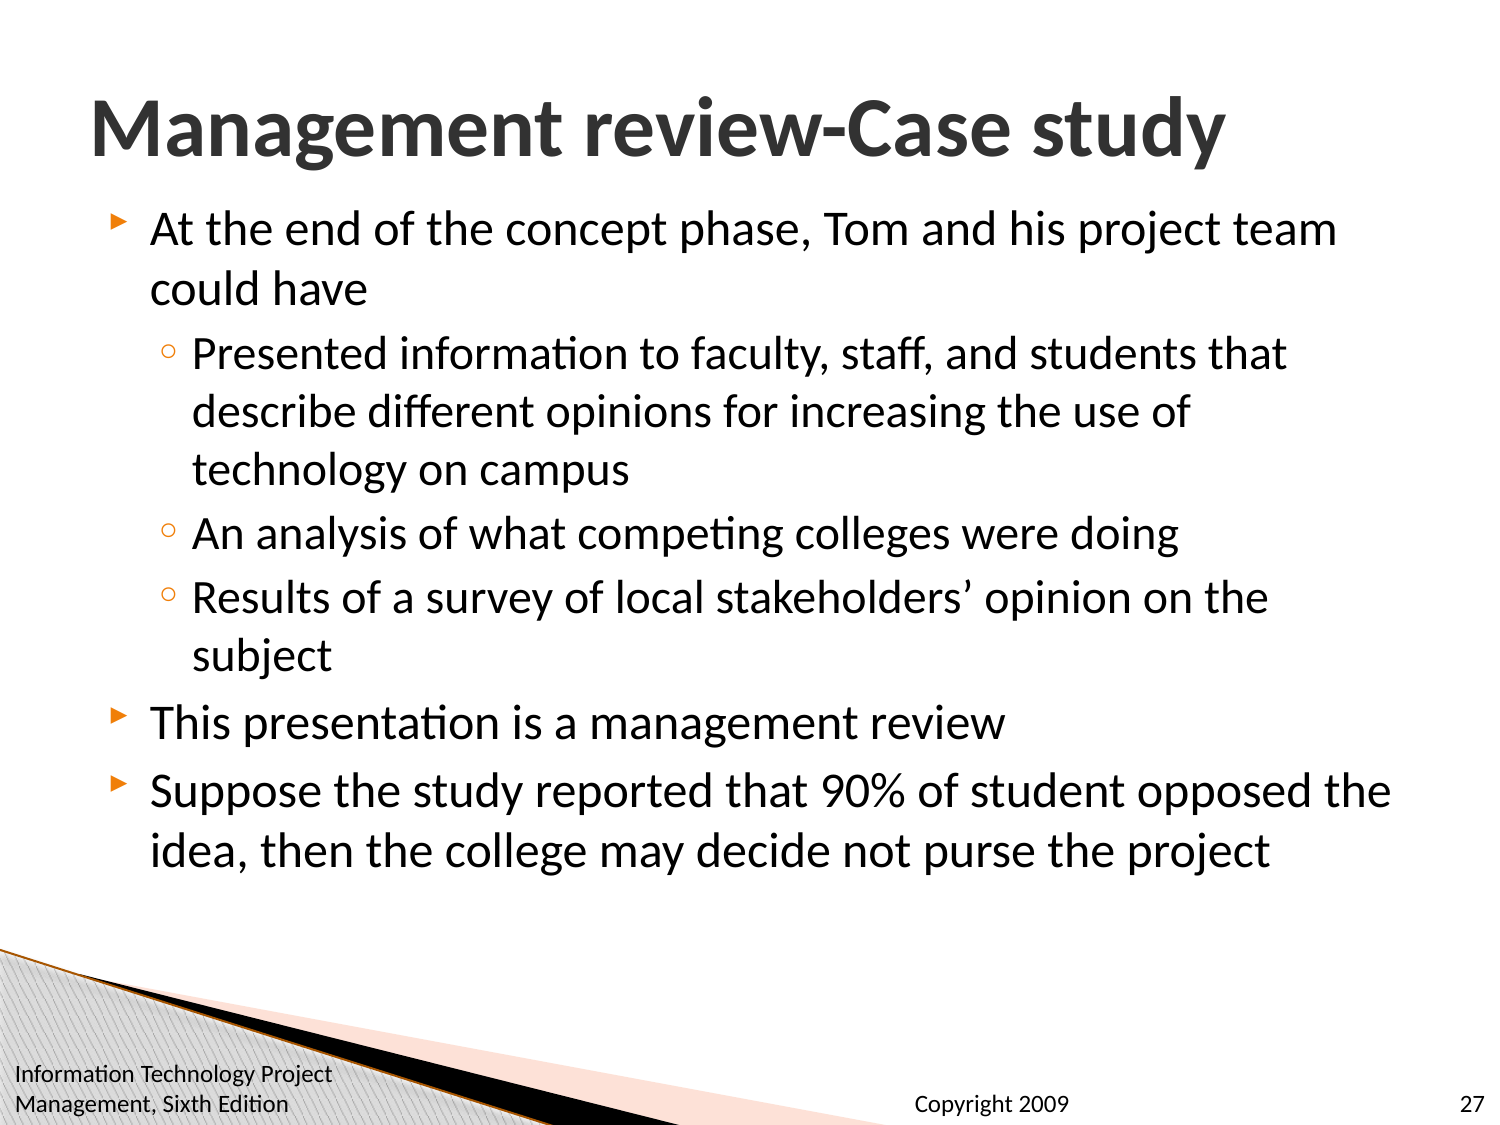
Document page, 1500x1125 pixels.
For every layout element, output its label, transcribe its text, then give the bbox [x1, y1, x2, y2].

slide_number 27 [1408, 1065, 1500, 1125]
footer Information Technology Project Management, Sixth Edition [0, 1065, 425, 1125]
title Management review-Case study [75, 45, 1425, 200]
list At the end of the concept phase, Tom and his project team could have Presented information to faculty, staff, and students that describe different opinions for increasing the use of technology on campus An analysis of what competing colleges were doing Results of a survey of local stakeholders’ opinion on the subject This presentation is a management review Suppose the study reported that 90% of student opposed the idea, then the college may decide not purse the project [74, 187, 1426, 1038]
